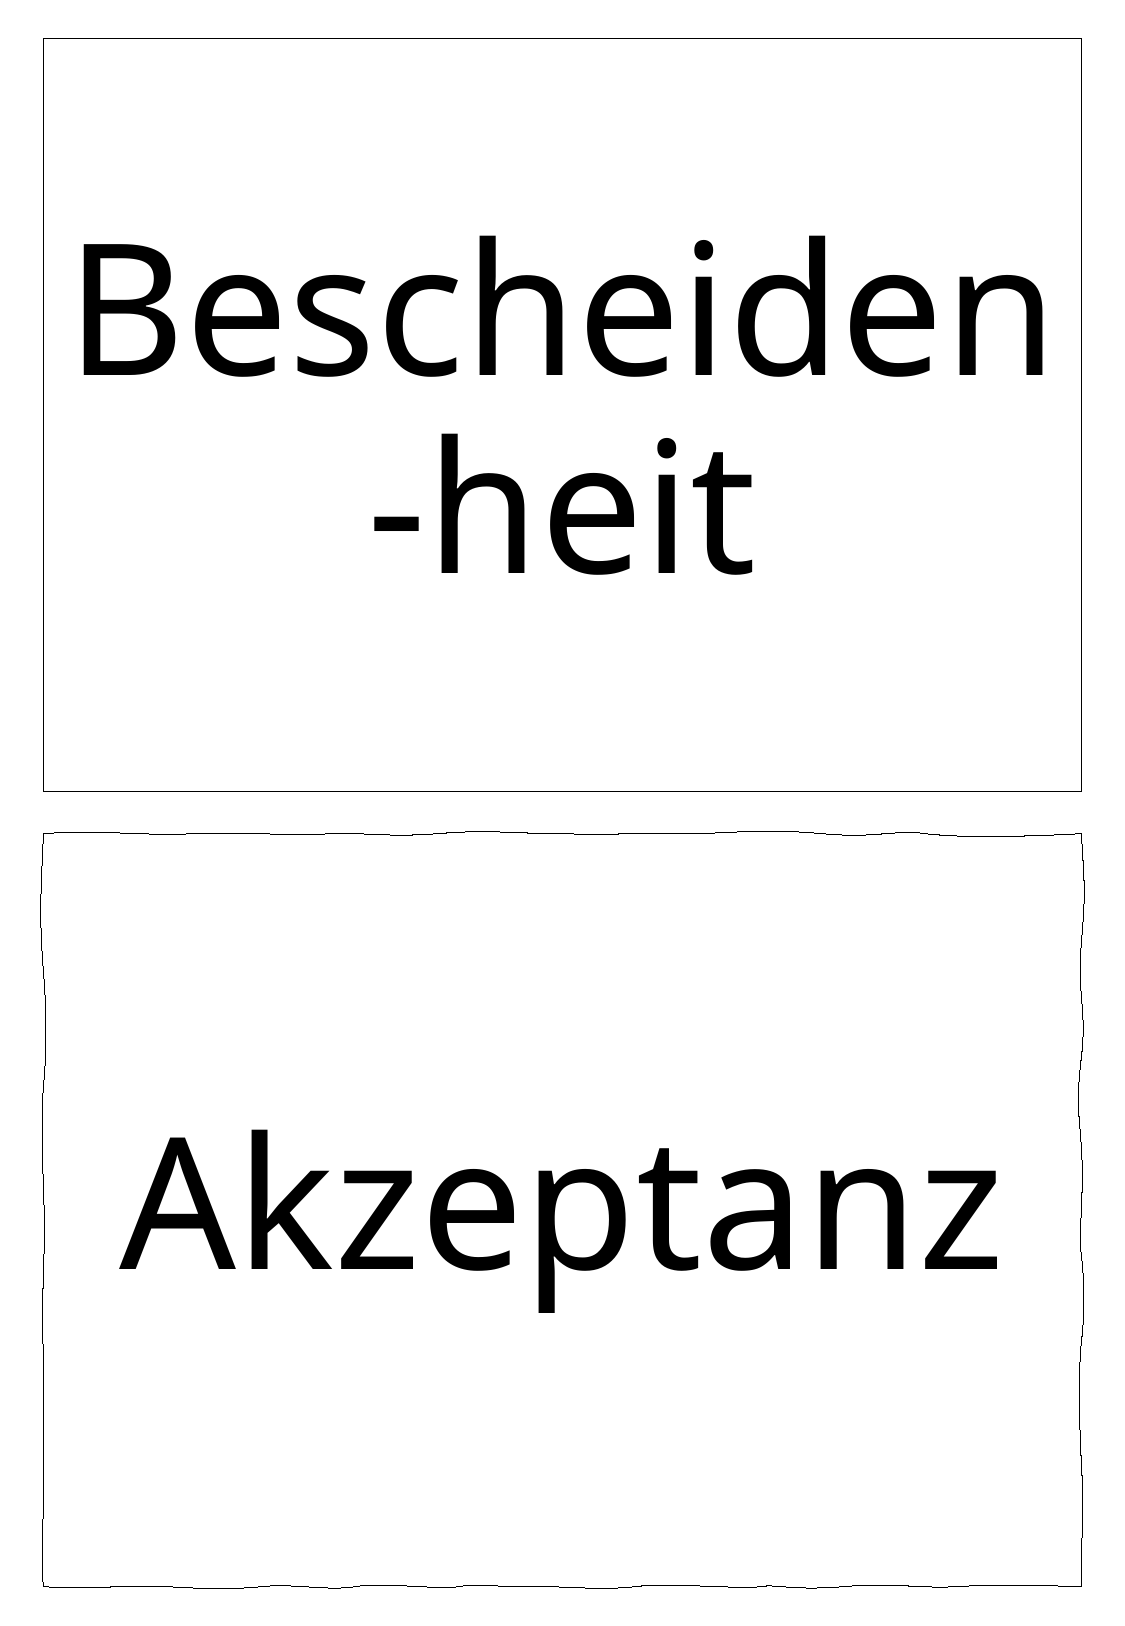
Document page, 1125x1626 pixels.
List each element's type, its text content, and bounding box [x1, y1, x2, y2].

text_box Akzeptanz [40, 830, 1085, 1590]
title Bescheiden-heit [43, 38, 1082, 792]
